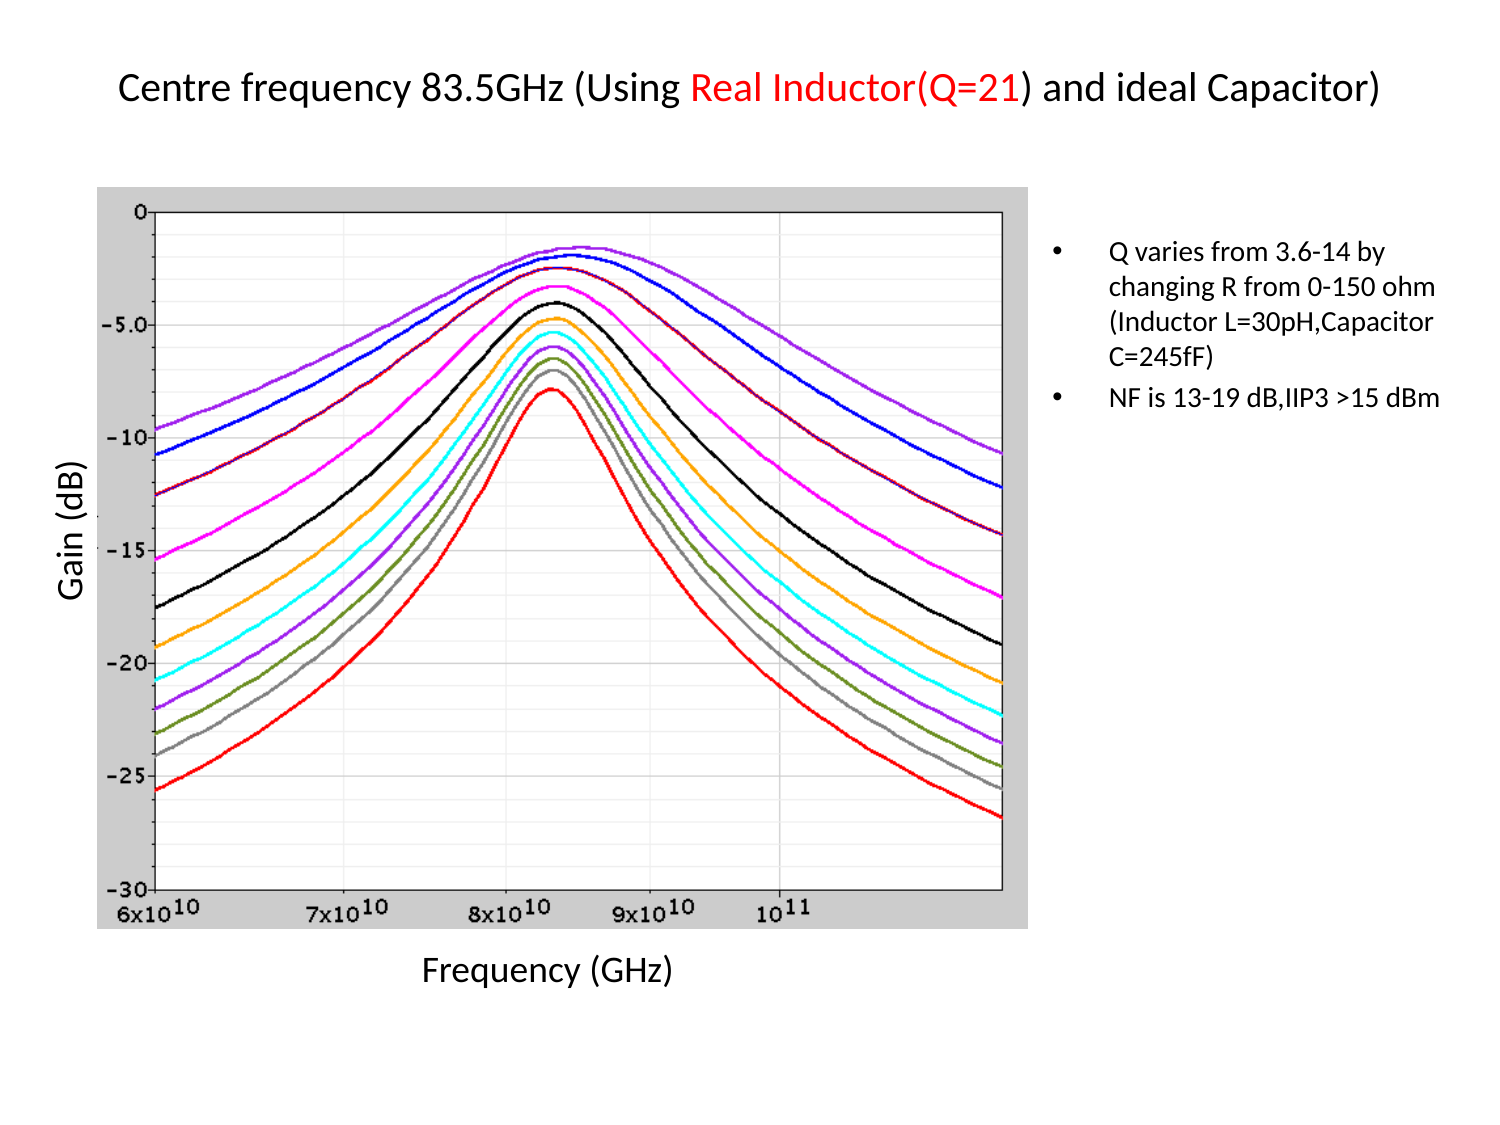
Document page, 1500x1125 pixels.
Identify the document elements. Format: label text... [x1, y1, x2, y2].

text_box Gain (dB) [37, 444, 91, 616]
list Q varies from 3.6-14 by changing R from 0-150 ohm (Inductor L=30pH,Capacitor C=245fF) NF is 13-19 dB,IIP3 >15 dBm [1037, 224, 1500, 500]
text_box Frequency (GHz) [407, 938, 689, 998]
title Centre frequency 83.5GHz (Using Real Inductor(Q=21) and ideal Capacitor) [75, 45, 1425, 125]
picture [96, 187, 1028, 929]
